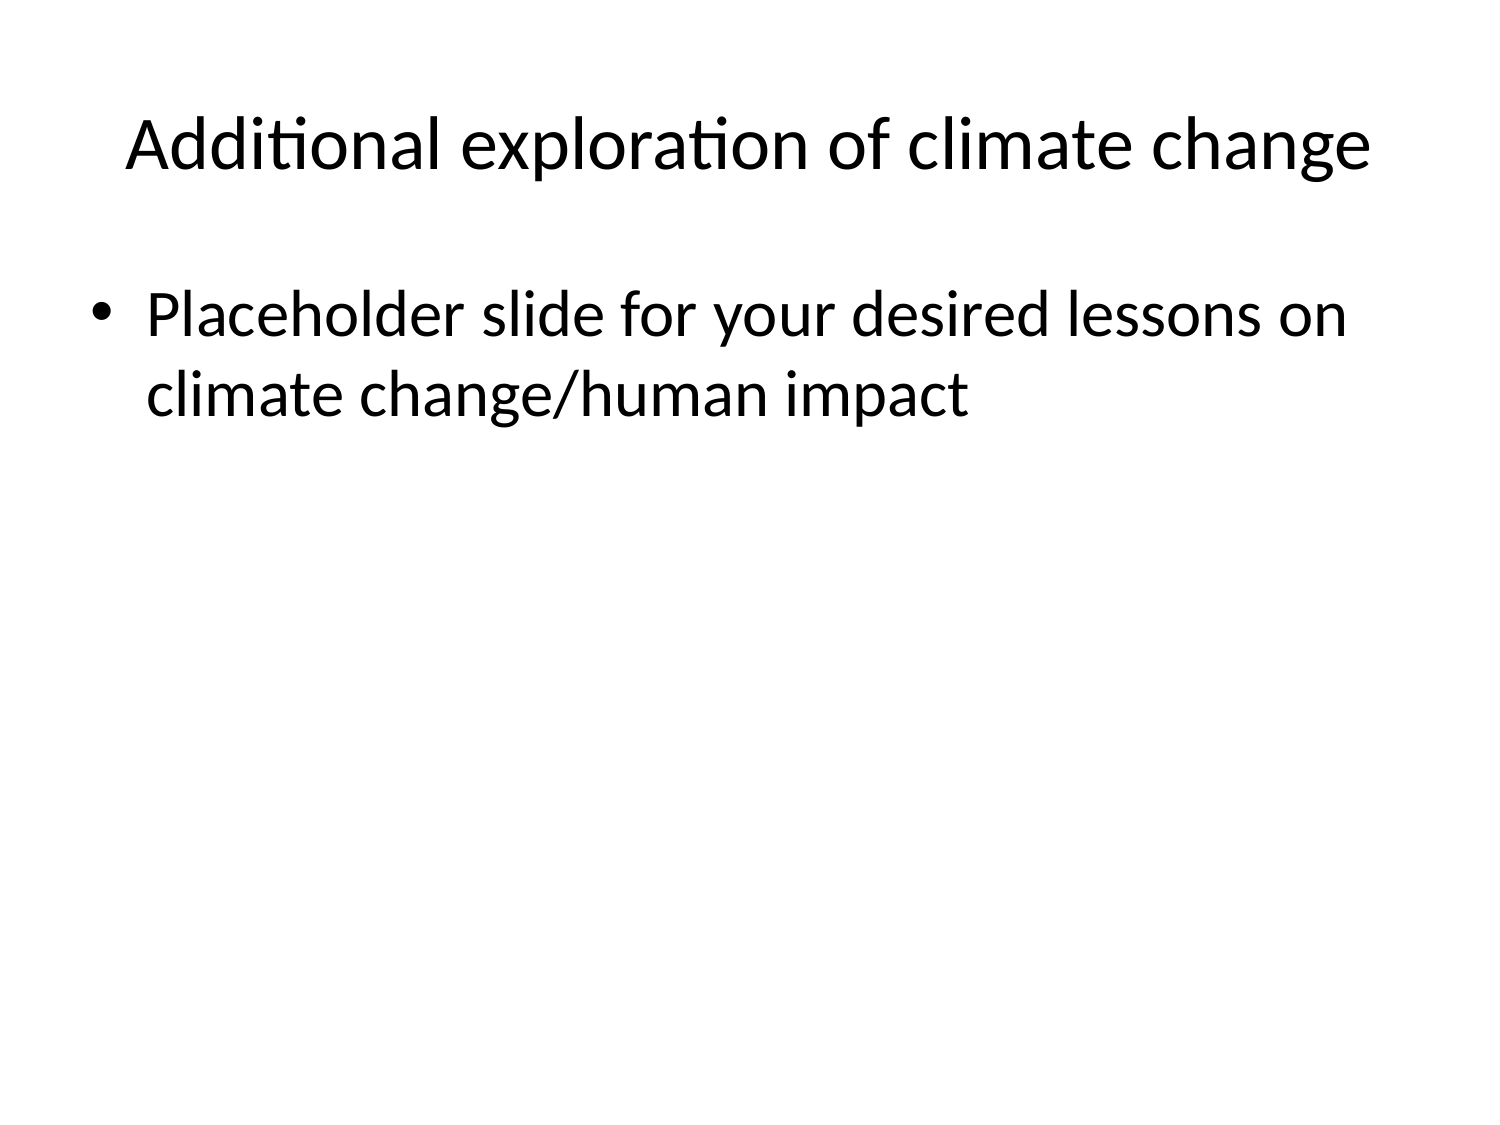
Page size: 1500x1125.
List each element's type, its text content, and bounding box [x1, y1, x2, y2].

list Placeholder slide for your desired lessons on climate change/human impact [75, 262, 1425, 1005]
title Additional exploration of climate change [75, 45, 1425, 233]
